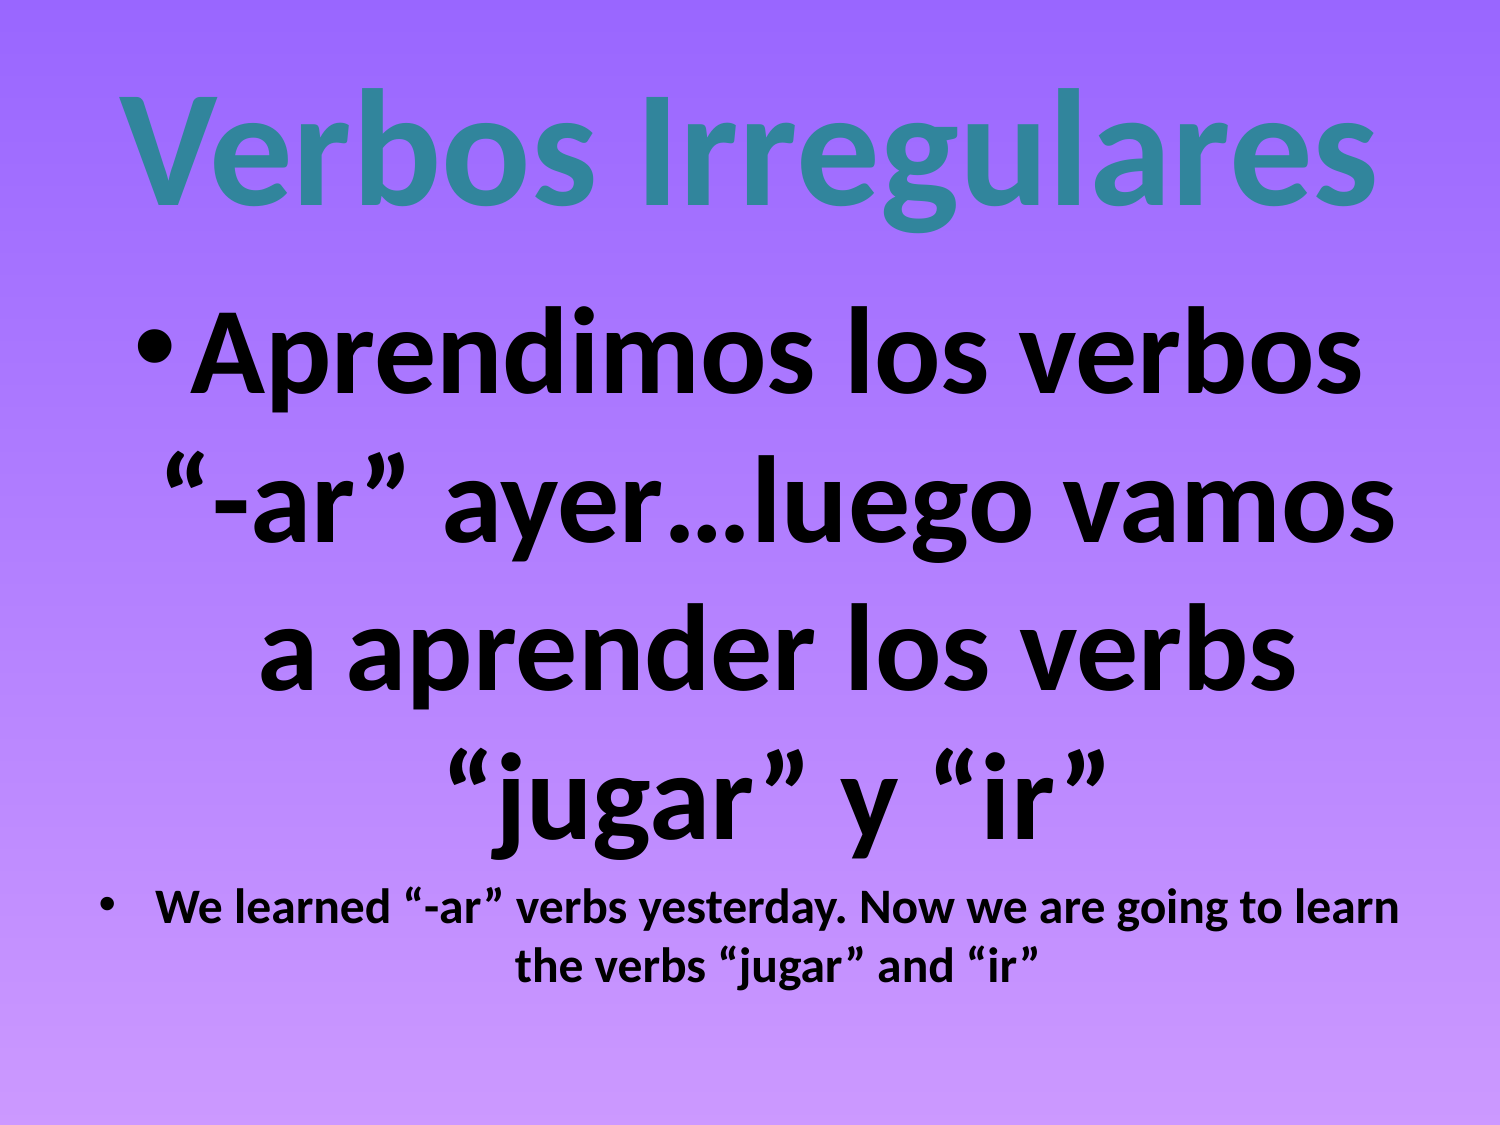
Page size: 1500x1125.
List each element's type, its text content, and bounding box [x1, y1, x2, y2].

title Verbos Irregulares [75, 45, 1425, 233]
list Aprendimos los verbos “-ar” ayer…luego vamos a aprender los verbs “jugar” y “ir” We learned “-ar” verbs yesterday. Now we are going to learn the verbs “jugar” and “ir” [75, 262, 1425, 1005]
